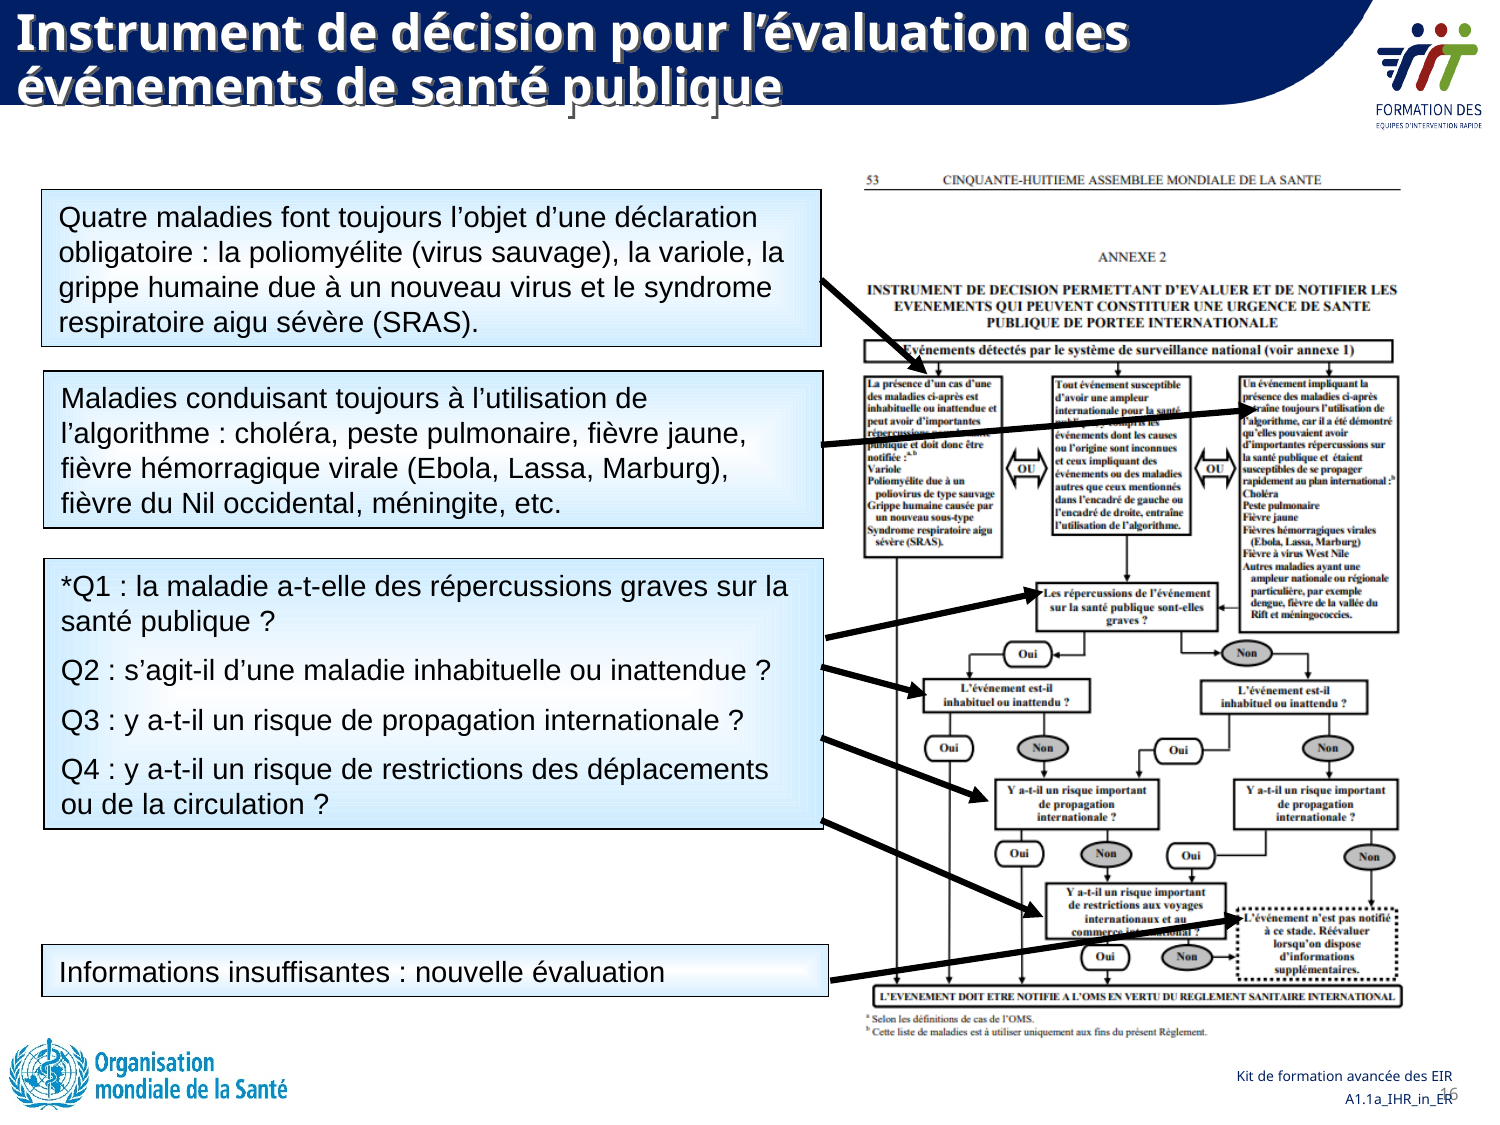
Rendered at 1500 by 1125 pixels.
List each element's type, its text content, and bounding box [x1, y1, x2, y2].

picture [1242, 0, 1482, 130]
picture [9, 1038, 287, 1110]
picture [848, 161, 1423, 1046]
title Instrument de décision pour l’évaluation des événements de santé publique [1, 0, 1242, 132]
picture [50, 1051, 56, 1060]
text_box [43, 370, 1258, 530]
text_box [41, 189, 928, 375]
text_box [41, 917, 1244, 983]
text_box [43, 558, 1044, 917]
